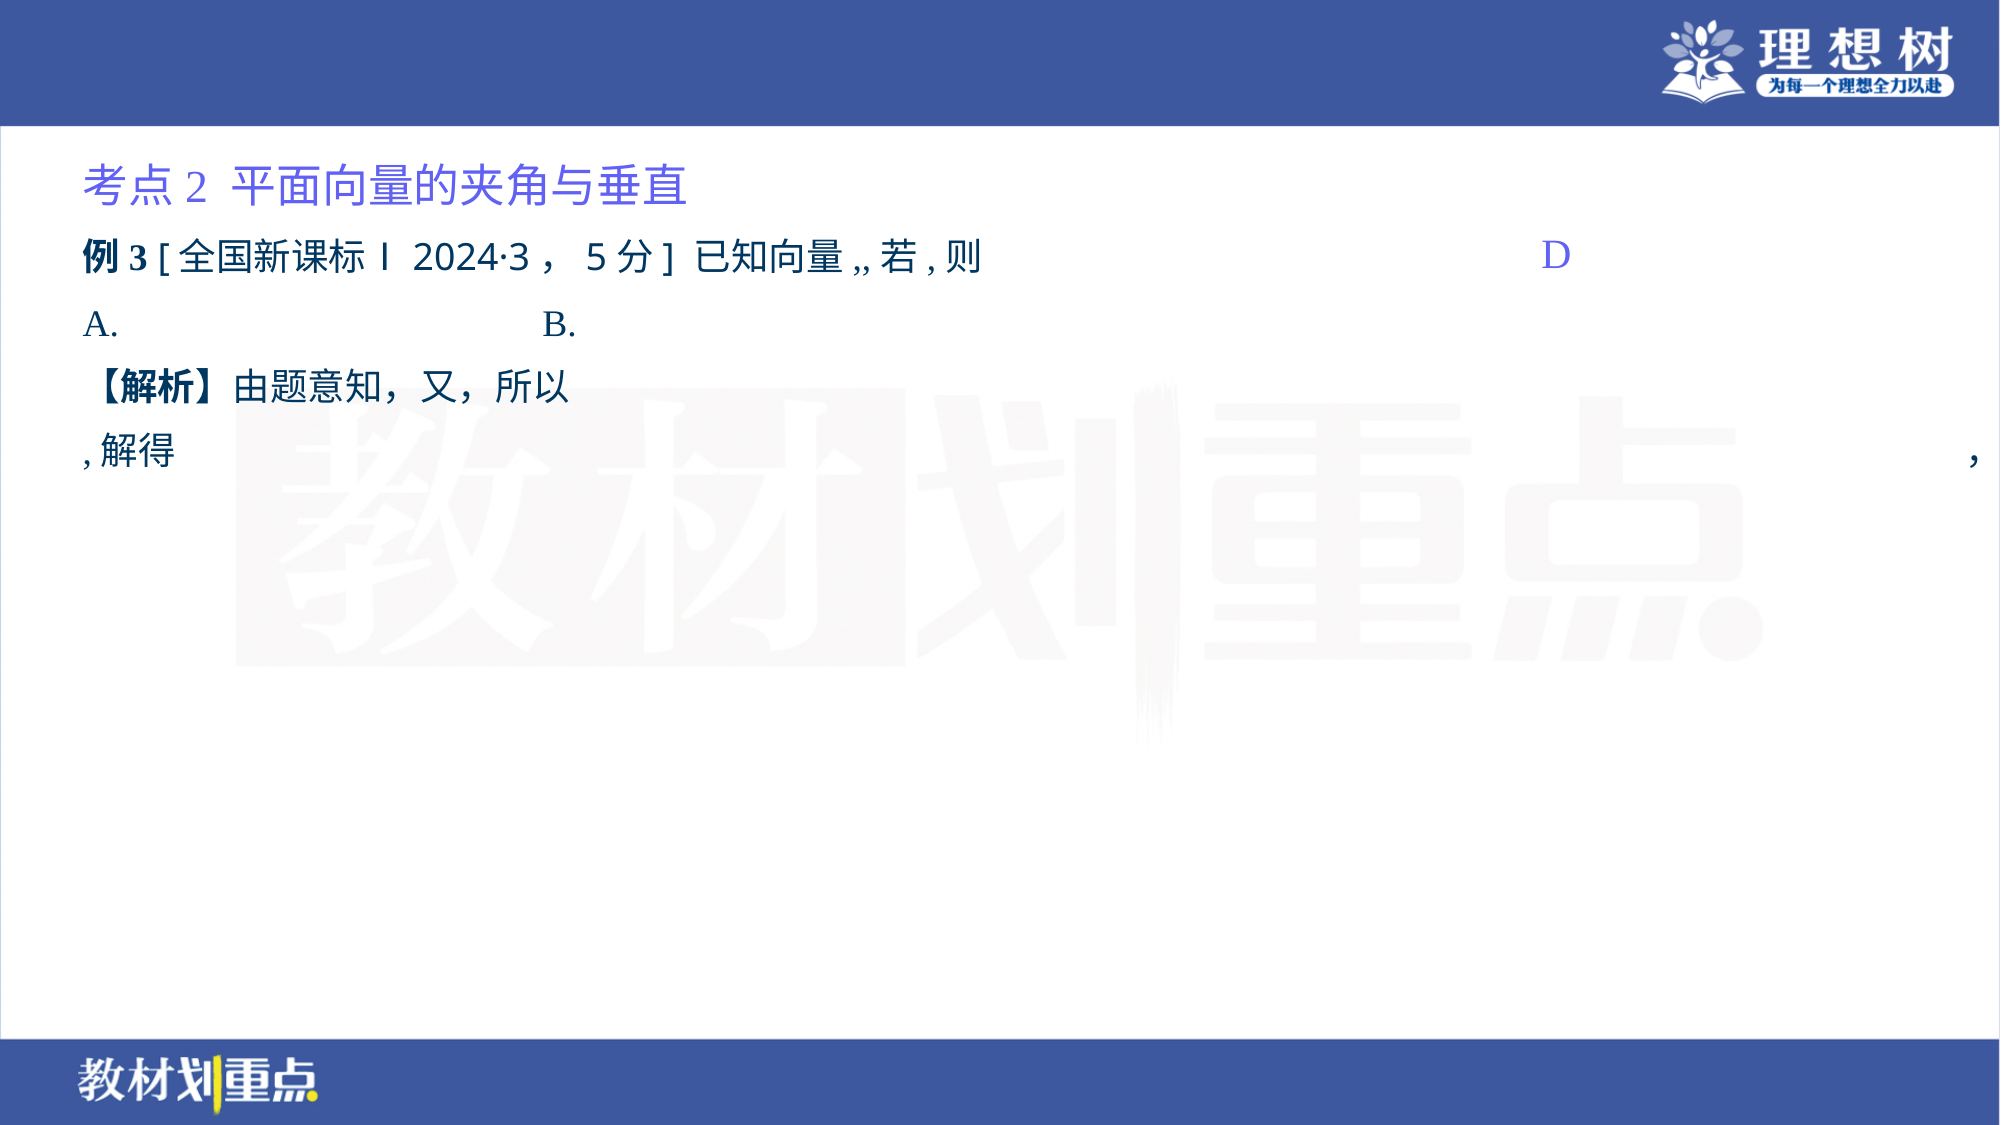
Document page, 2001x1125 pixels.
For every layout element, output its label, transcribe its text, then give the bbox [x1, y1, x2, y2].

text_box D [1526, 224, 1587, 275]
picture [0, 0, 2000, 1125]
text_box 考点2 平面向量的夹角与垂直 [82, 129, 1817, 270]
